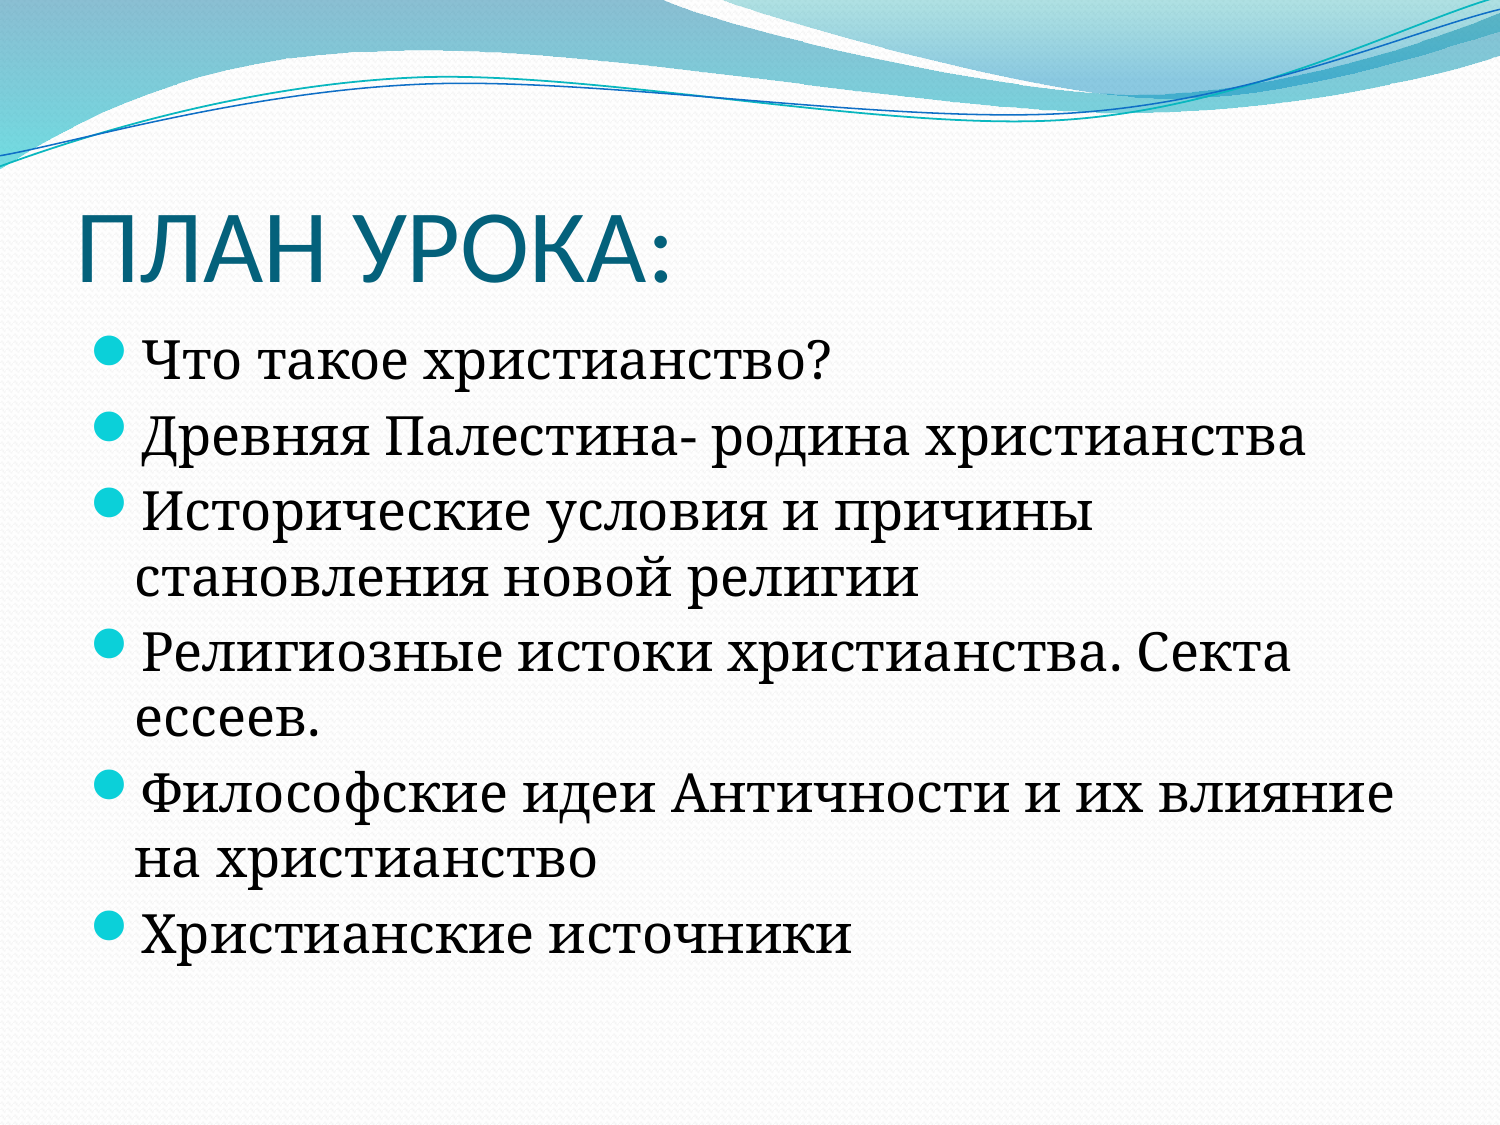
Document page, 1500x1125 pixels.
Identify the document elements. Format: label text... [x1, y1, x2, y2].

list Что такое христианство? Древняя Палестина- родина христианства Исторические условия и причины становления новой религии Религиозные истоки христианства. Секта ессеев. Философские идеи Античности и их влияние на христианство Христианские источники [75, 317, 1425, 1038]
title ПЛАН УРОКА: [75, 115, 1425, 303]
